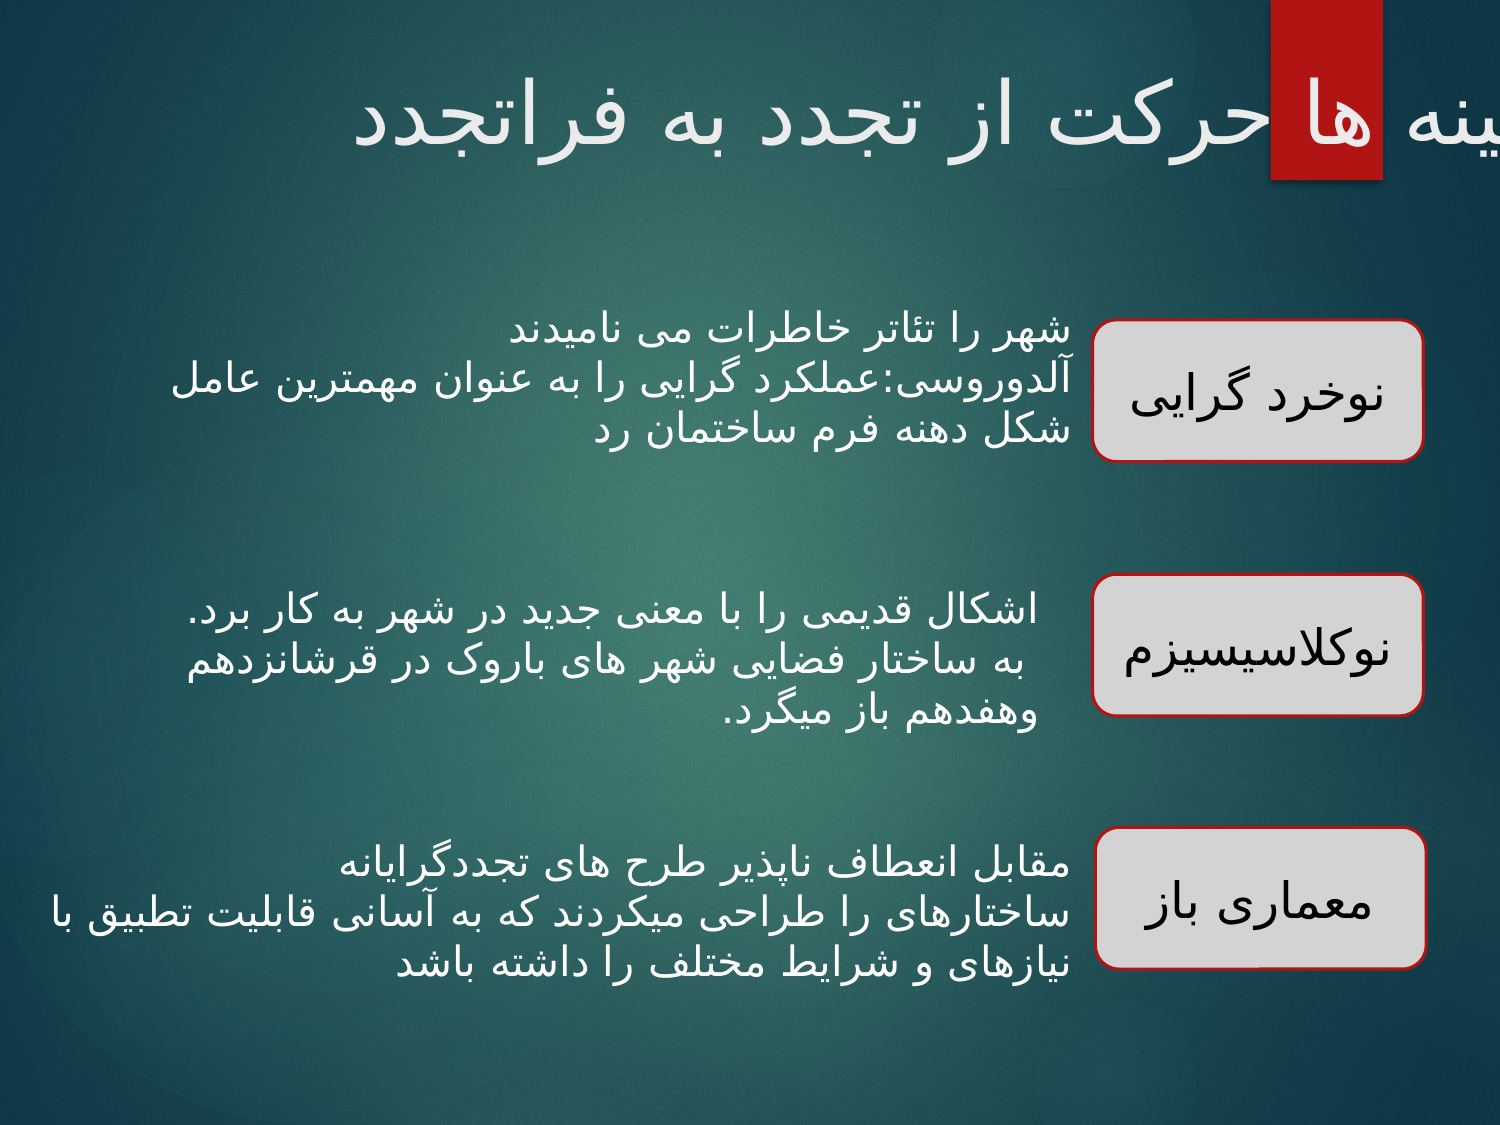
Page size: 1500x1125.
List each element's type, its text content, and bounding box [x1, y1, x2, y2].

text_box نوکلاسیسیزم [1091, 572, 1425, 718]
title زمینه ها حرکت از تجدد به فراتجدد [336, 49, 1500, 223]
text_box معماری باز [1093, 825, 1428, 971]
text_box اشکال قدیمی را با معنی جدید در شهر به کار برد. به ساختار فضایی شهر های باروک در قرشانزدهم وهفدهم باز میگرد. [50, 574, 1055, 740]
text_box شهر را تئاتر خاطرات می نامیدند آلدوروسی:عملکرد گرایی را به عنوان مهمترین عامل شکل دهنه فرم ساختمان رد [53, 293, 1087, 458]
text_box مقابل انعطاف ناپذیر طرح های تجددگرایانه ساختارهای را طراحی میکردند که به آسانی قابلیت تطبیق با نیازهای و شرایط مختلف را داشته باشد [29, 827, 1087, 1043]
text_box نوخرد گرایی [1091, 318, 1425, 464]
